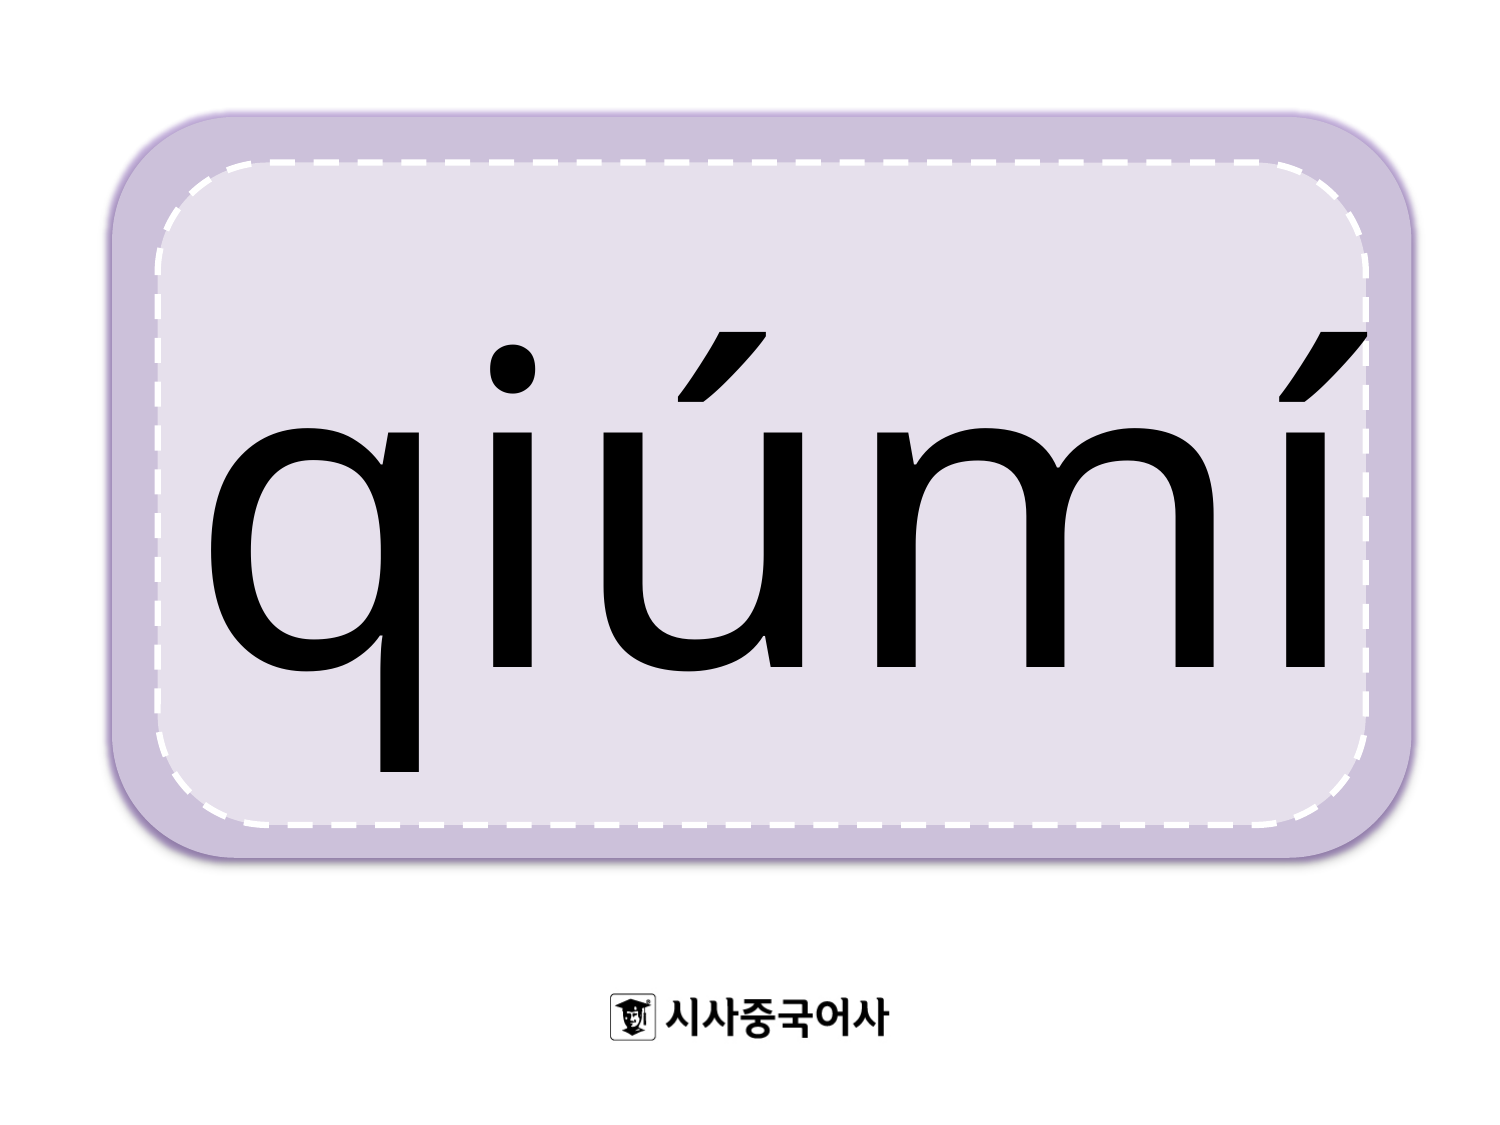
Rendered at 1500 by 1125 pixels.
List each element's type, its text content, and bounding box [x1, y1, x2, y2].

text_box qiúmí [171, 160, 1380, 824]
picture [602, 987, 898, 1047]
